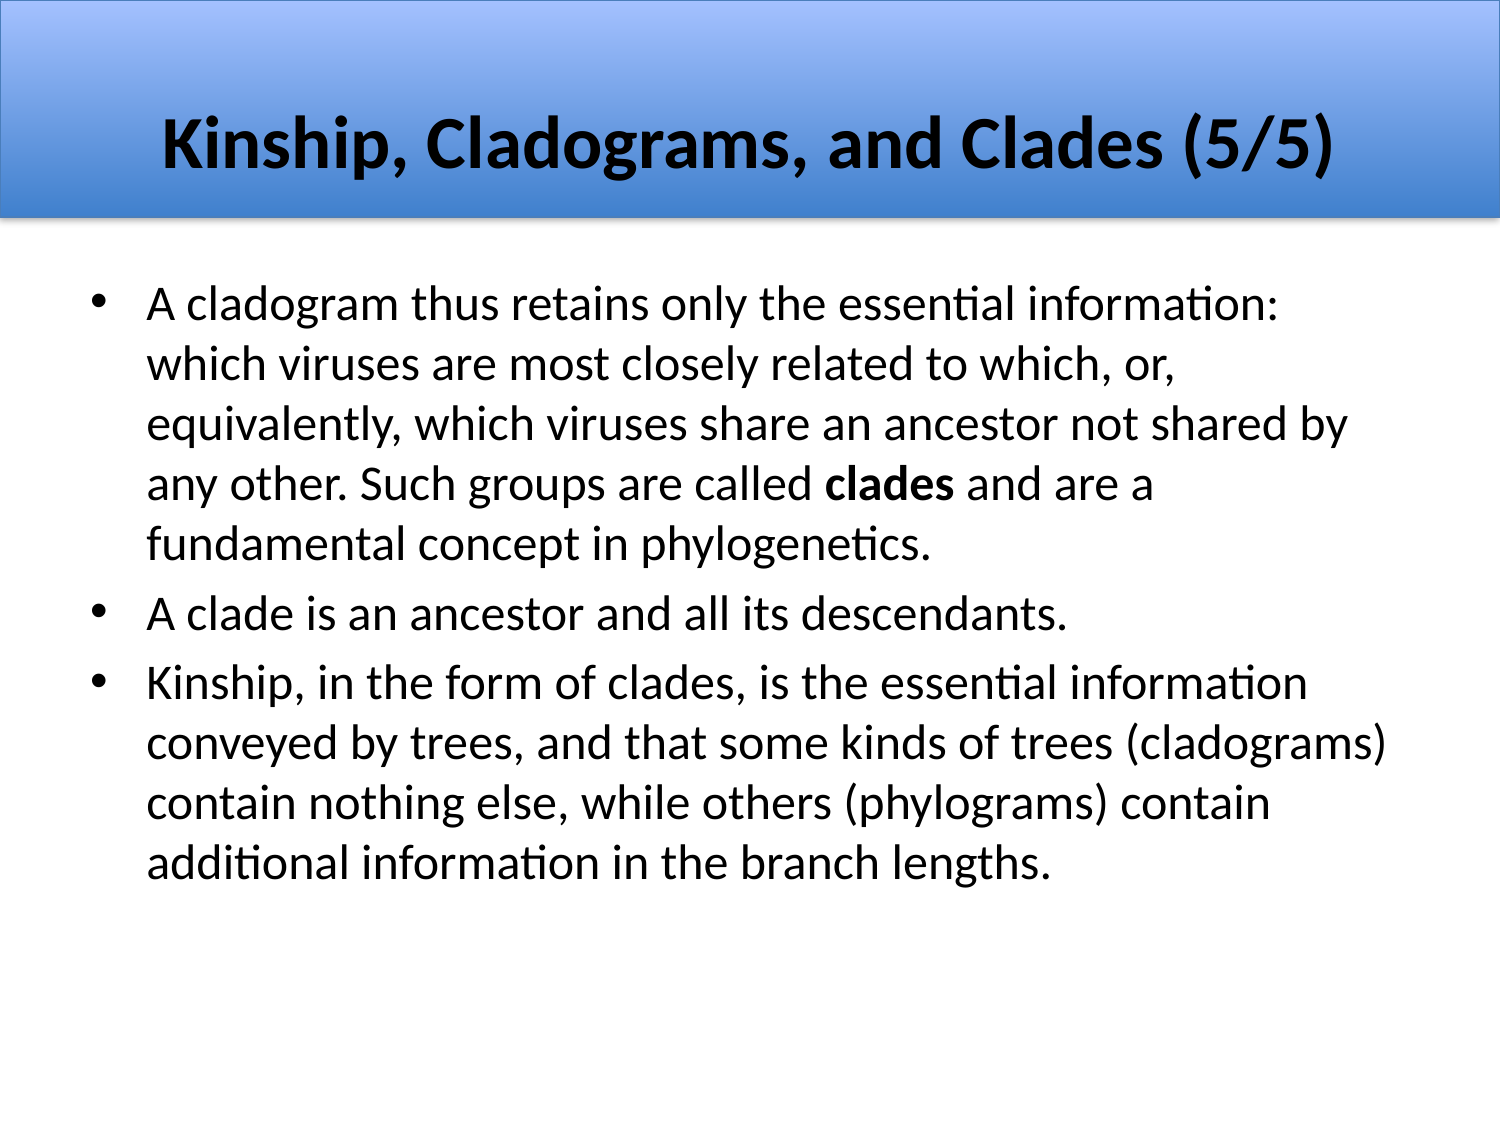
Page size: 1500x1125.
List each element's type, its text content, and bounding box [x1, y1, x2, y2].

title Kinship, Cladograms, and Clades (5/5) [75, 45, 1425, 233]
list A cladogram thus retains only the essential information: which viruses are most closely related to which, or, equivalently, which viruses share an ancestor not shared by any other. Such groups are called clades and are a fundamental concept in phylogenetics. A clade is an ancestor and all its descendants. Kinship, in the form of clades, is the essential information conveyed by trees, and that some kinds of trees (cladograms) contain nothing else, while others (phylograms) contain additional information in the branch lengths. [75, 262, 1425, 1005]
